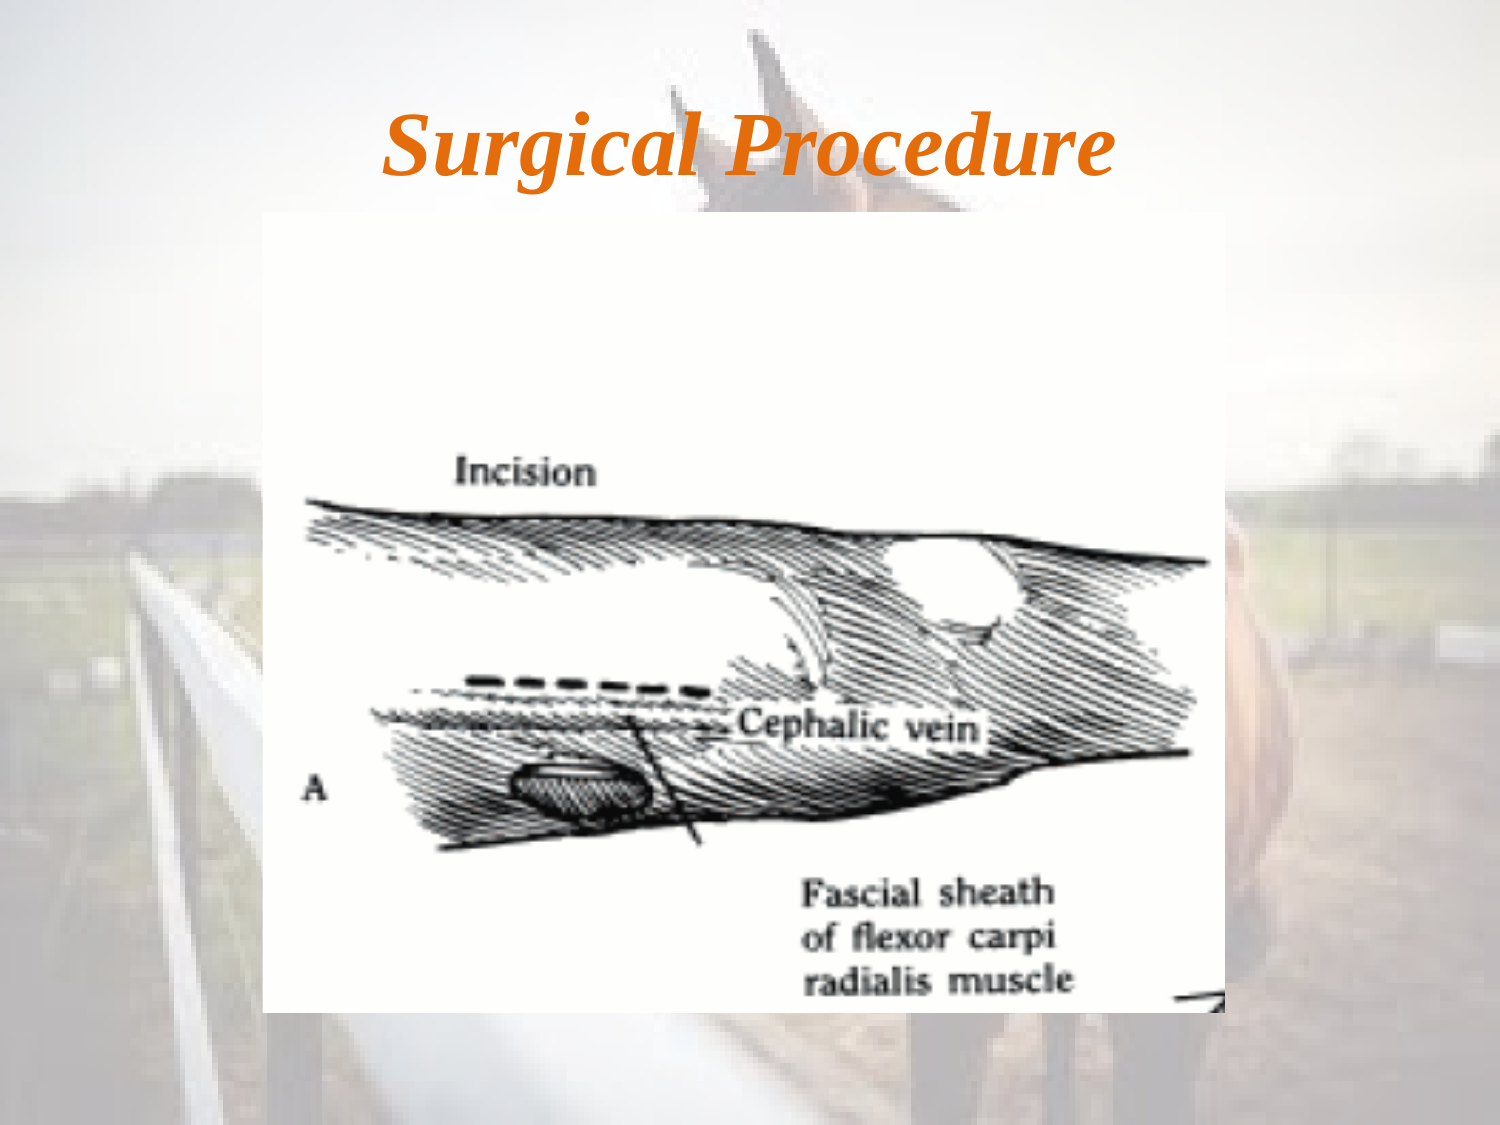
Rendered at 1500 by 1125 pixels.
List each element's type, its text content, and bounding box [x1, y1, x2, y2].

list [262, 212, 1226, 1013]
title Surgical Procedure [75, 45, 1425, 233]
